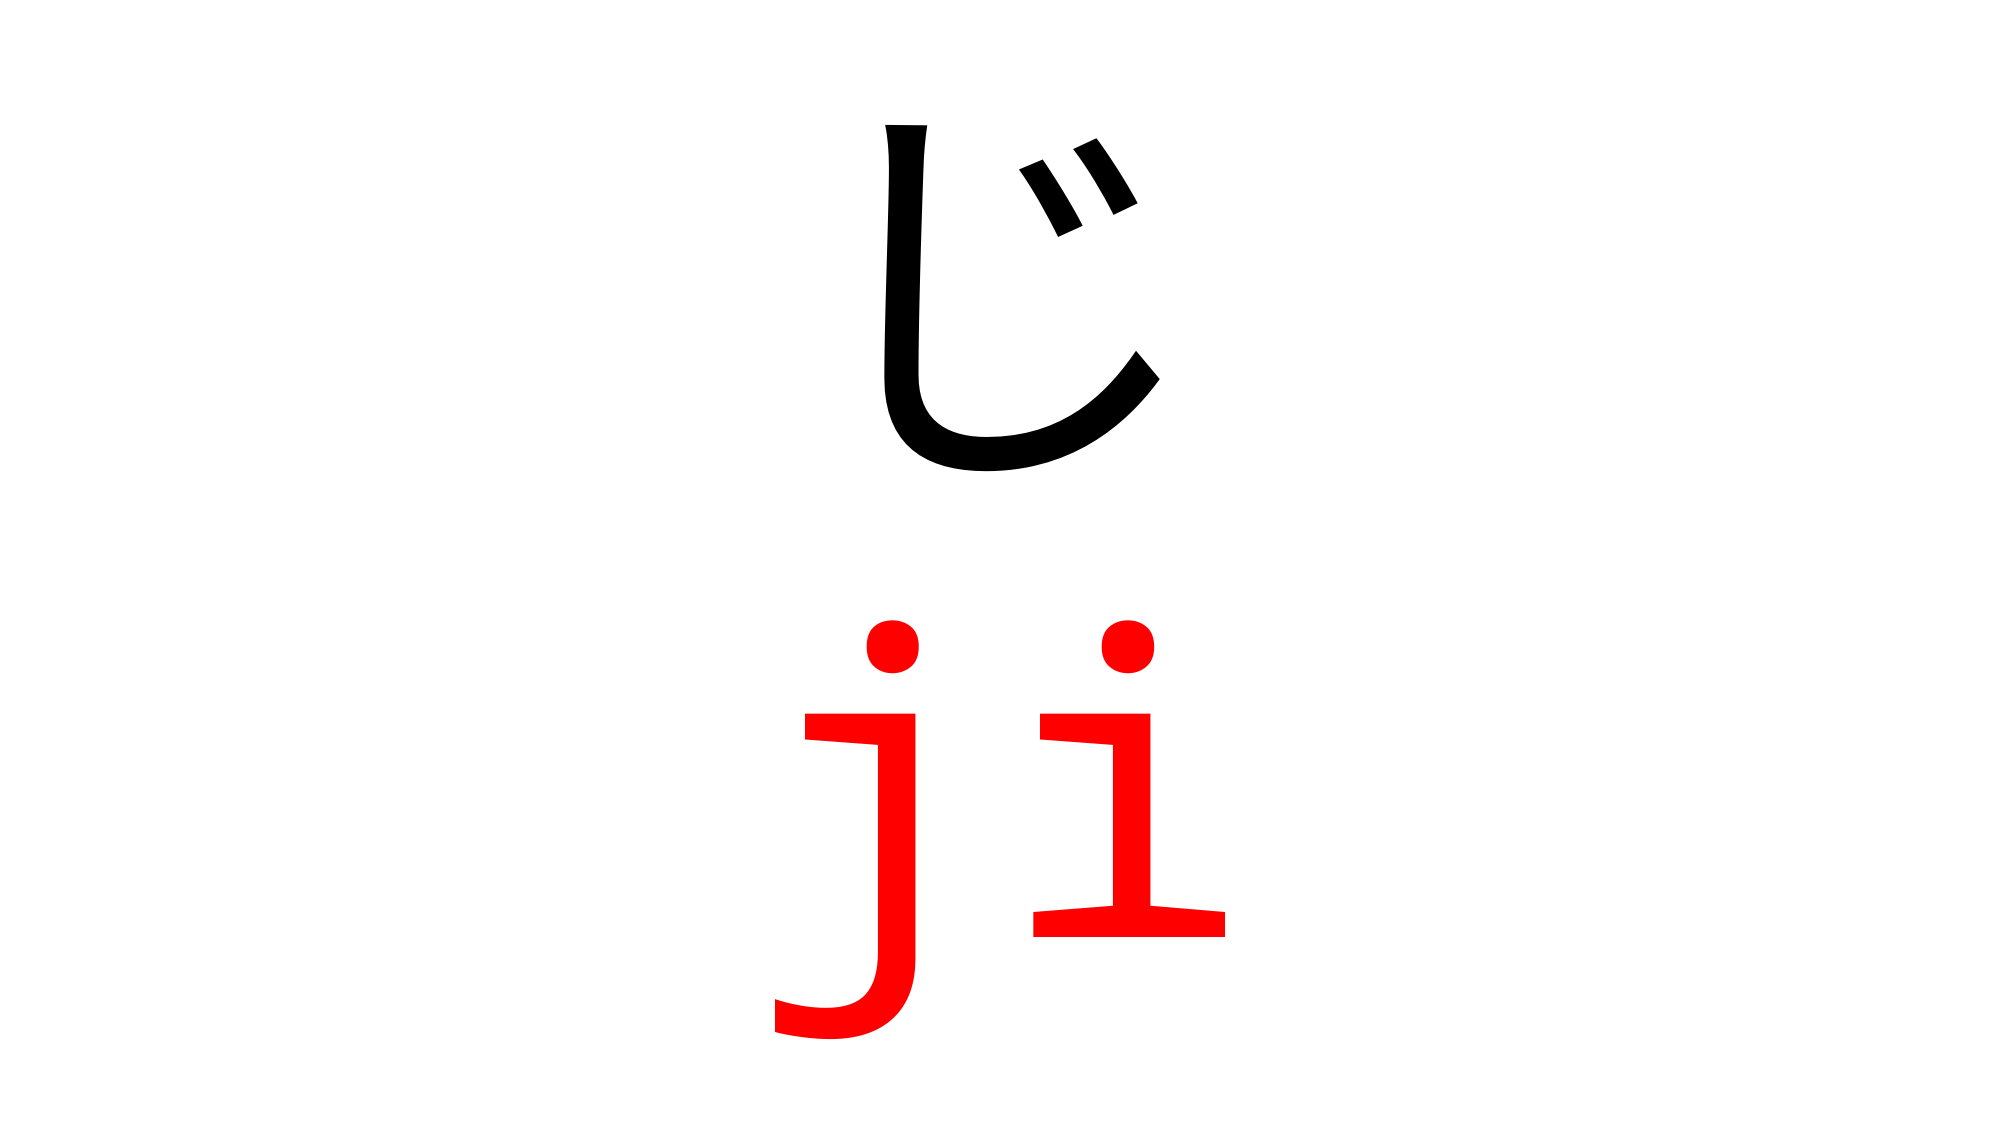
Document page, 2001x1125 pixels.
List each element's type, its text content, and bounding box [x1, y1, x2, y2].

title じ [249, 71, 1750, 545]
text_box ji [249, 562, 1750, 1036]
